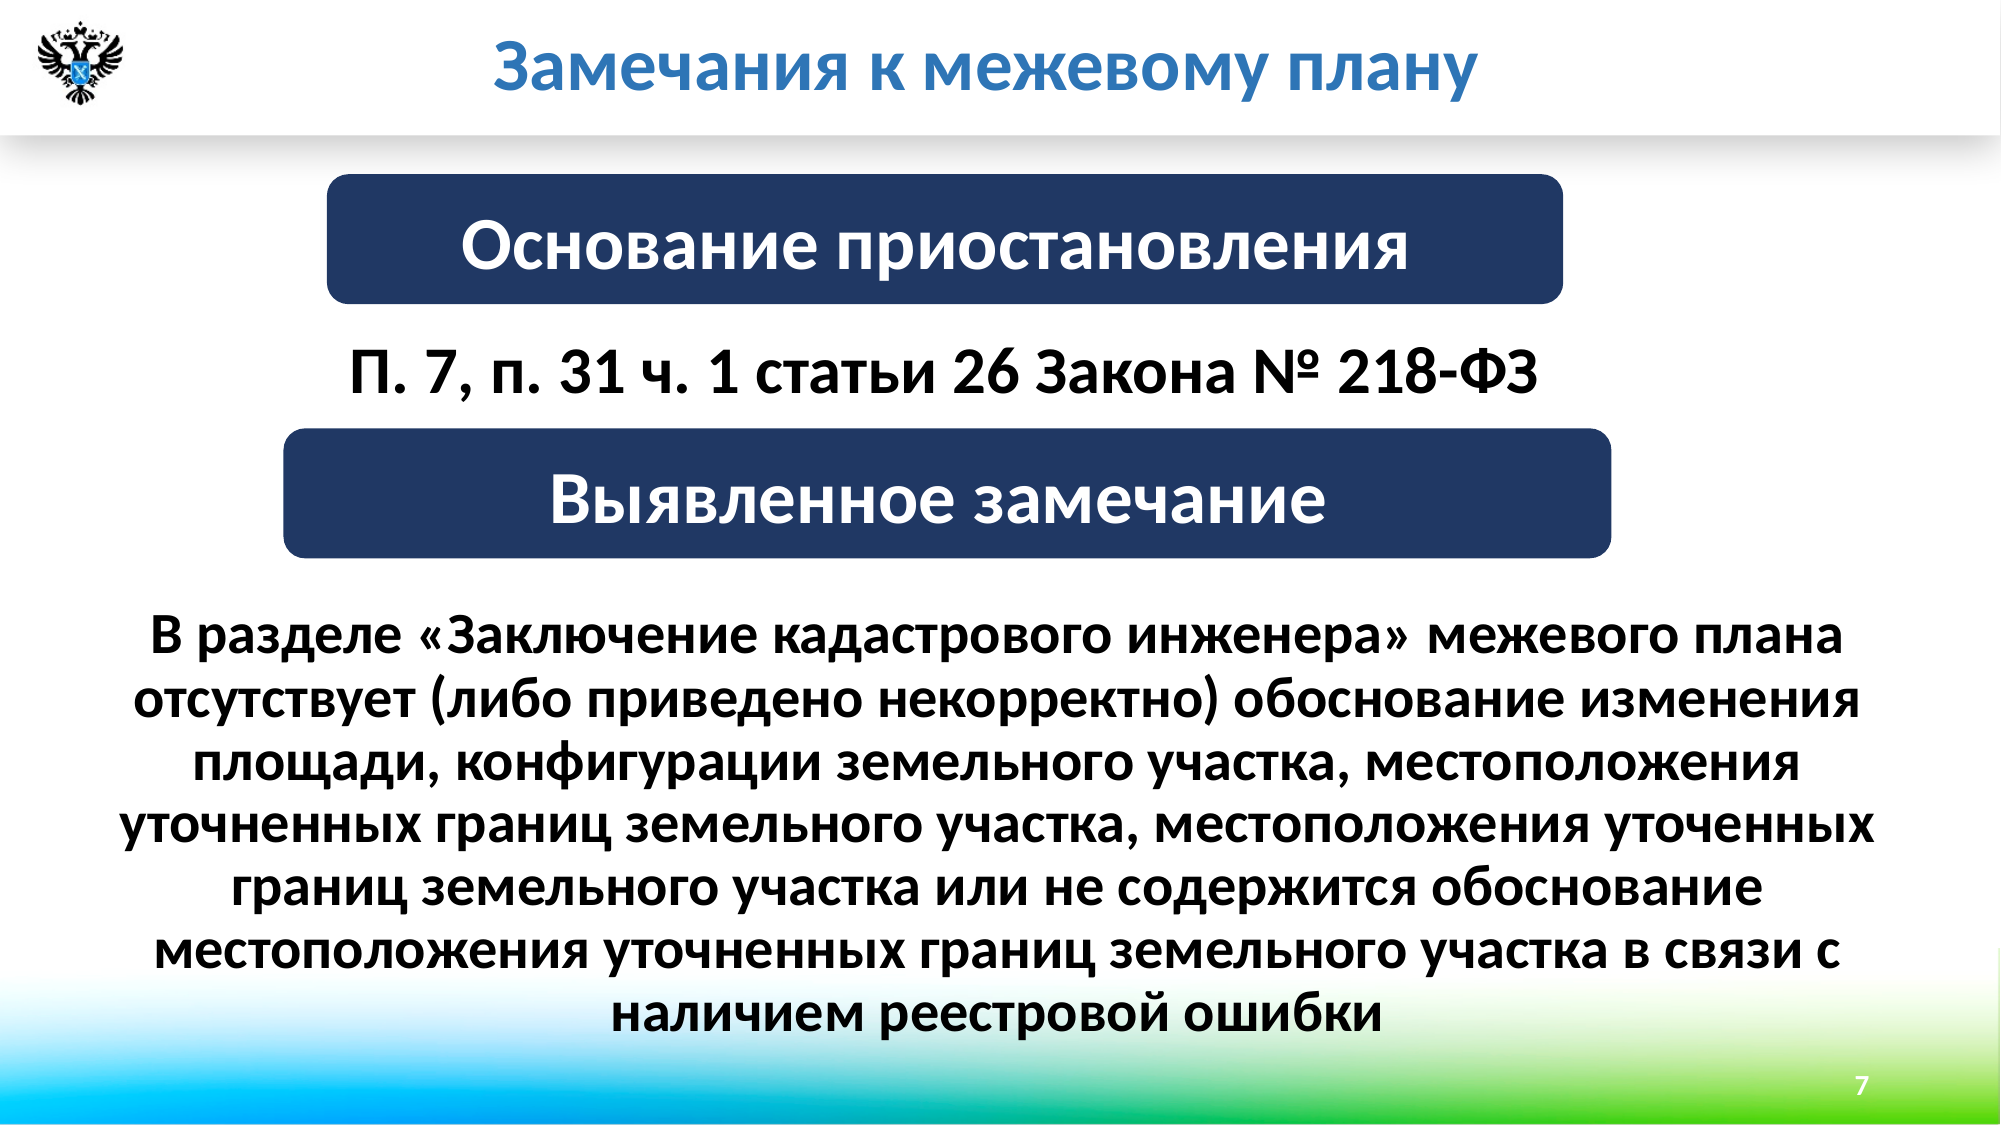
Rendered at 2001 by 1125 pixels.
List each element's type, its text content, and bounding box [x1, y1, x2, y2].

title П. 7, п. 31 ч. 1 статьи 26 Закона № 218-ФЗ [254, 322, 1650, 423]
text_box В разделе «Заключение кадастрового инженера» межевого плана отсутствует (либо приведено некорректно) обоснование изменения площади, конфигурации земельного участка, местоположения уточненных границ земельного участка, местоположения уточенных границ земельного участка или не содержится обоснование местоположения уточненных границ земельного участка в связи с наличием реестровой ошибки [60, 575, 1935, 1075]
picture [23, 5, 131, 120]
picture [0, 947, 2000, 1125]
text_box Замечания к межевому плану [131, 0, 1843, 134]
text_box Выявленное замечание [282, 427, 1613, 560]
slide_number 7 [1434, 1075, 1885, 1114]
text_box Основание приостановления [325, 173, 1565, 306]
